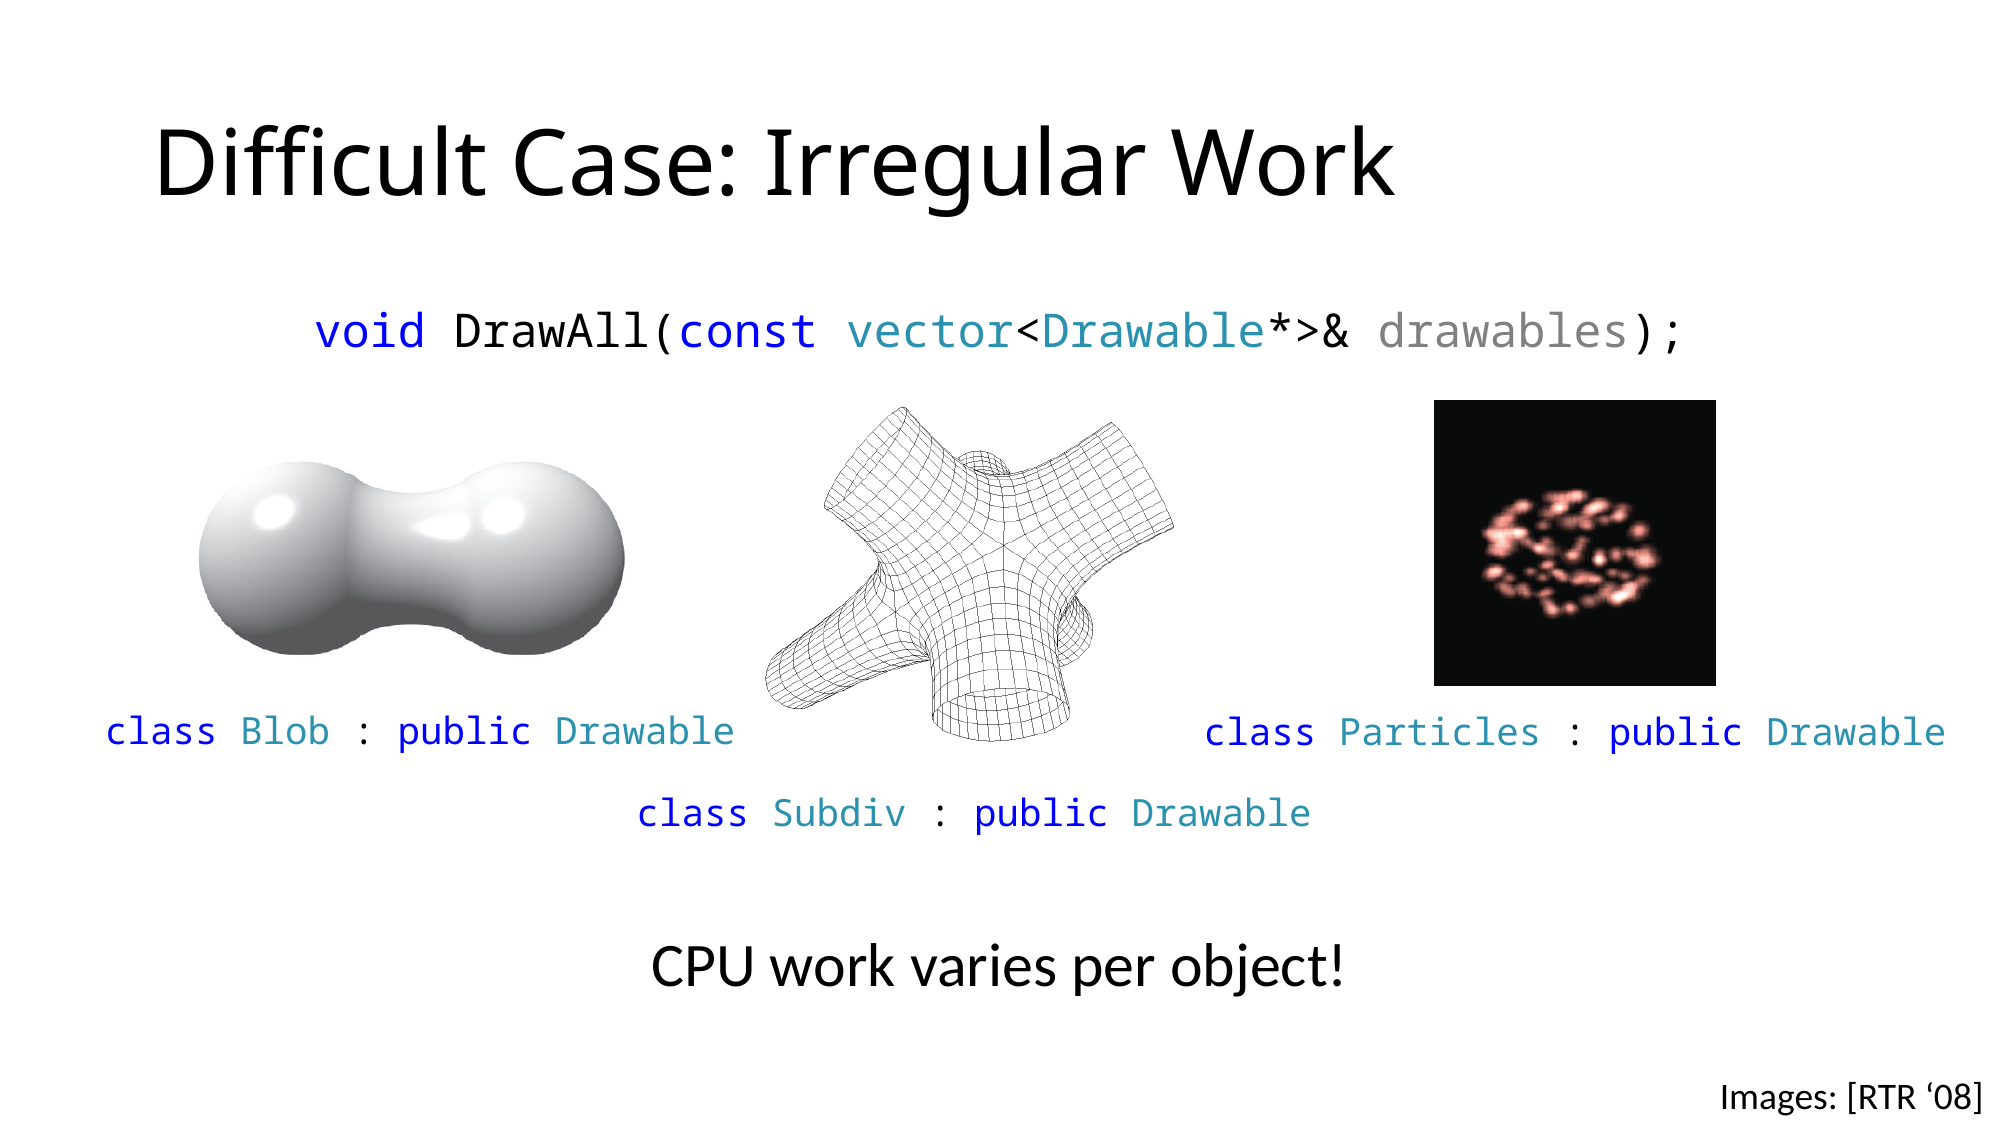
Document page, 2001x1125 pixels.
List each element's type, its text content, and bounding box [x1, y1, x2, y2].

picture [749, 384, 1176, 744]
text_box class Blob : public Drawable [90, 699, 750, 760]
picture [1434, 400, 1716, 686]
list void DrawAll(const vector<Drawable*>& drawables); CPU work varies per object! [137, 299, 1863, 1014]
text_box class Particles : public Drawable [1189, 700, 1962, 761]
text_box Images: [RTR ‘08] [1705, 1064, 1999, 1125]
text_box class Subdiv : public Drawable [621, 781, 1327, 842]
picture [194, 460, 627, 668]
title Difficult Case: Irregular Work [137, 54, 1917, 278]
